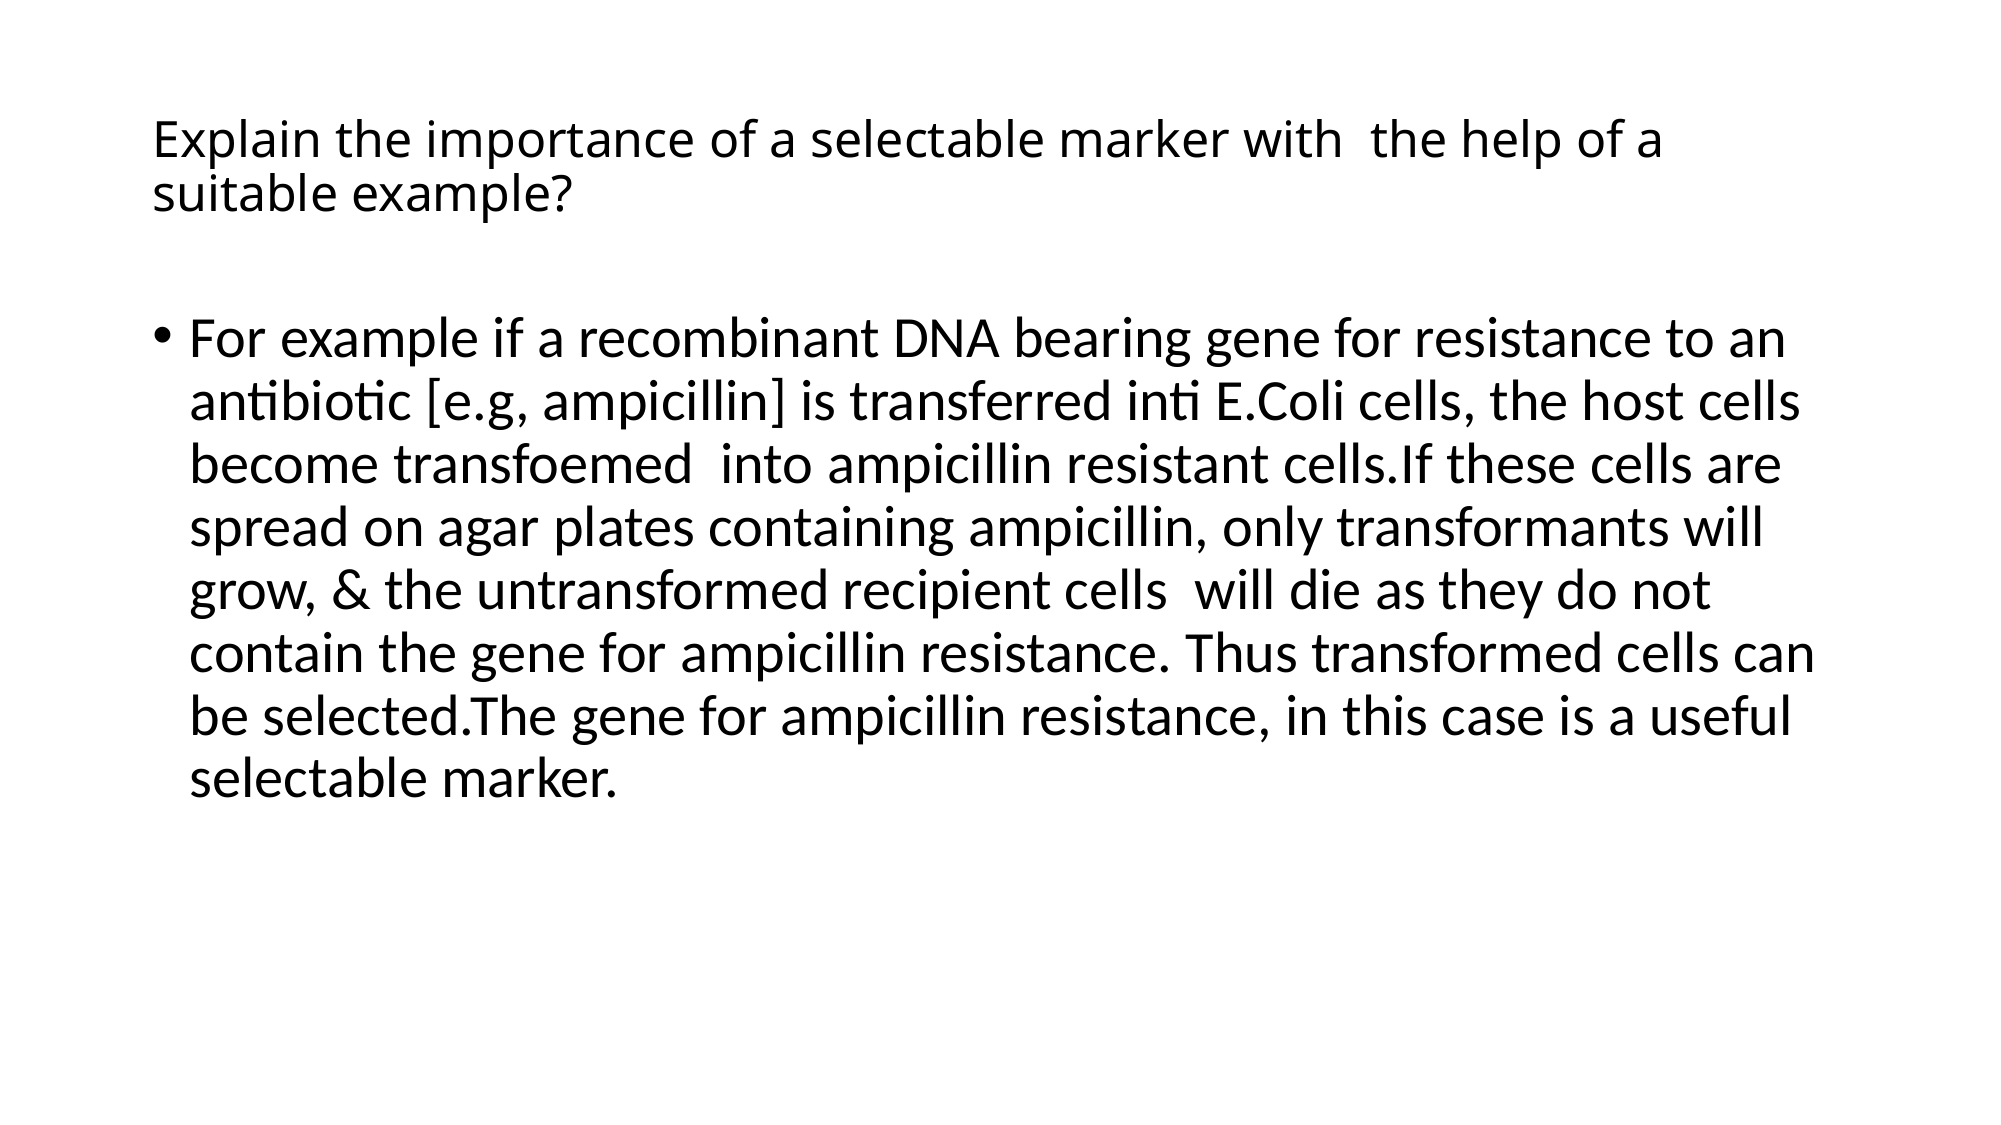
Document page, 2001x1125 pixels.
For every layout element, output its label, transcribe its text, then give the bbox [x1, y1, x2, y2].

title Explain the importance of a selectable marker with the help of a suitable example? [137, 59, 1863, 278]
list For example if a recombinant DNA bearing gene for resistance to an antibiotic [e.g, ampicillin] is transferred inti E.Coli cells, the host cells become transfoemed into ampicillin resistant cells.If these cells are spread on agar plates containing ampicillin, only transformants will grow, & the untransformed recipient cells will die as they do not contain the gene for ampicillin resistance. Thus transformed cells can be selected.The gene for ampicillin resistance, in this case is a useful selectable marker. [137, 299, 1863, 1014]
